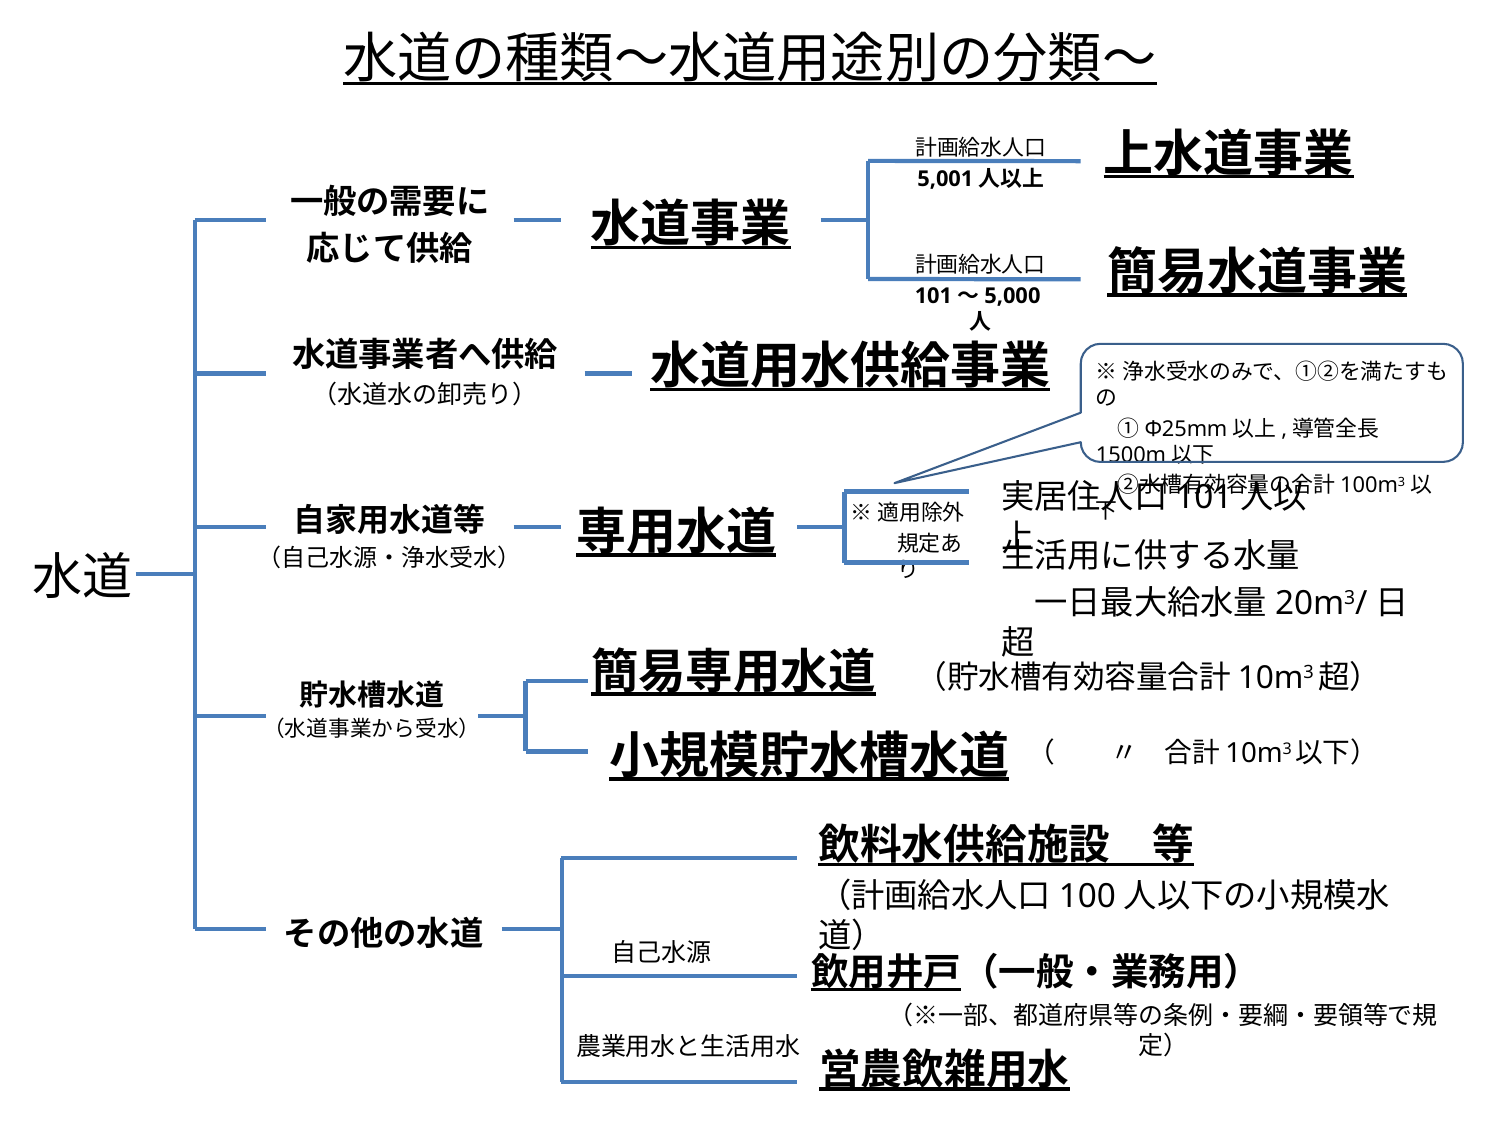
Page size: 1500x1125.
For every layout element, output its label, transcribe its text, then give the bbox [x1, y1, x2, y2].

text_box 計画給水人口 5,001人以上 [880, 169, 1081, 197]
text_box 農業用水と生活用水 [566, 1023, 825, 1075]
text_box 貯水槽水道 （水道事業から受水） [242, 668, 502, 764]
text_box 専用水道 [537, 491, 816, 583]
text_box 水道 [5, 537, 160, 634]
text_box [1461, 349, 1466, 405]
text_box 簡易水道事業 [1080, 231, 1434, 327]
text_box 飲用井戸（一般・業務用） [773, 940, 1300, 1012]
text_box [892, 341, 1466, 486]
text_box 簡易専用水道 （貯水槽有効容量合計10m3超） [572, 633, 1400, 716]
text_box 水道事業者へ供給 （水道水の卸売り） [265, 326, 585, 427]
text_box 計画給水人口 5,001人以上 [880, 126, 1081, 160]
text_box 一般の需要に 応じて供給 [253, 172, 526, 279]
text_box 上水道事業 [1068, 113, 1388, 186]
text_box 水道事業 [572, 184, 809, 256]
text_box ※適用除外 規定あり [829, 491, 986, 573]
text_box （※一部、都道府県等の条例・要綱・要領等で規定） [868, 992, 1459, 1047]
text_box 計画給水人口 101～5,000人 [891, 243, 1069, 277]
text_box その他の水道 [253, 905, 514, 965]
text_box 飲料水供給施設 等 （計画給水人口100人以下の小規模水道） [803, 810, 1440, 917]
text_box （ 〃 合計10m3以下） [1005, 727, 1400, 799]
text_box 生活用に供する水量 一日最大給水量20m3/日超 [986, 527, 1434, 638]
text_box 実居住人口101人以上 [986, 467, 1341, 527]
text_box 水道用水供給事業 [620, 326, 1081, 421]
text_box 営農飲雑用水 [760, 1034, 1128, 1106]
title 水道の種類～水道用途別の分類～ [75, 9, 1425, 102]
text_box 自己水源 [596, 928, 737, 975]
text_box 自家用水道等 （自己水源・浄水受水） [242, 491, 538, 580]
text_box 計画給水人口 101～5,000人 [891, 288, 1069, 310]
text_box 小規模貯水槽水道 [584, 715, 1034, 787]
